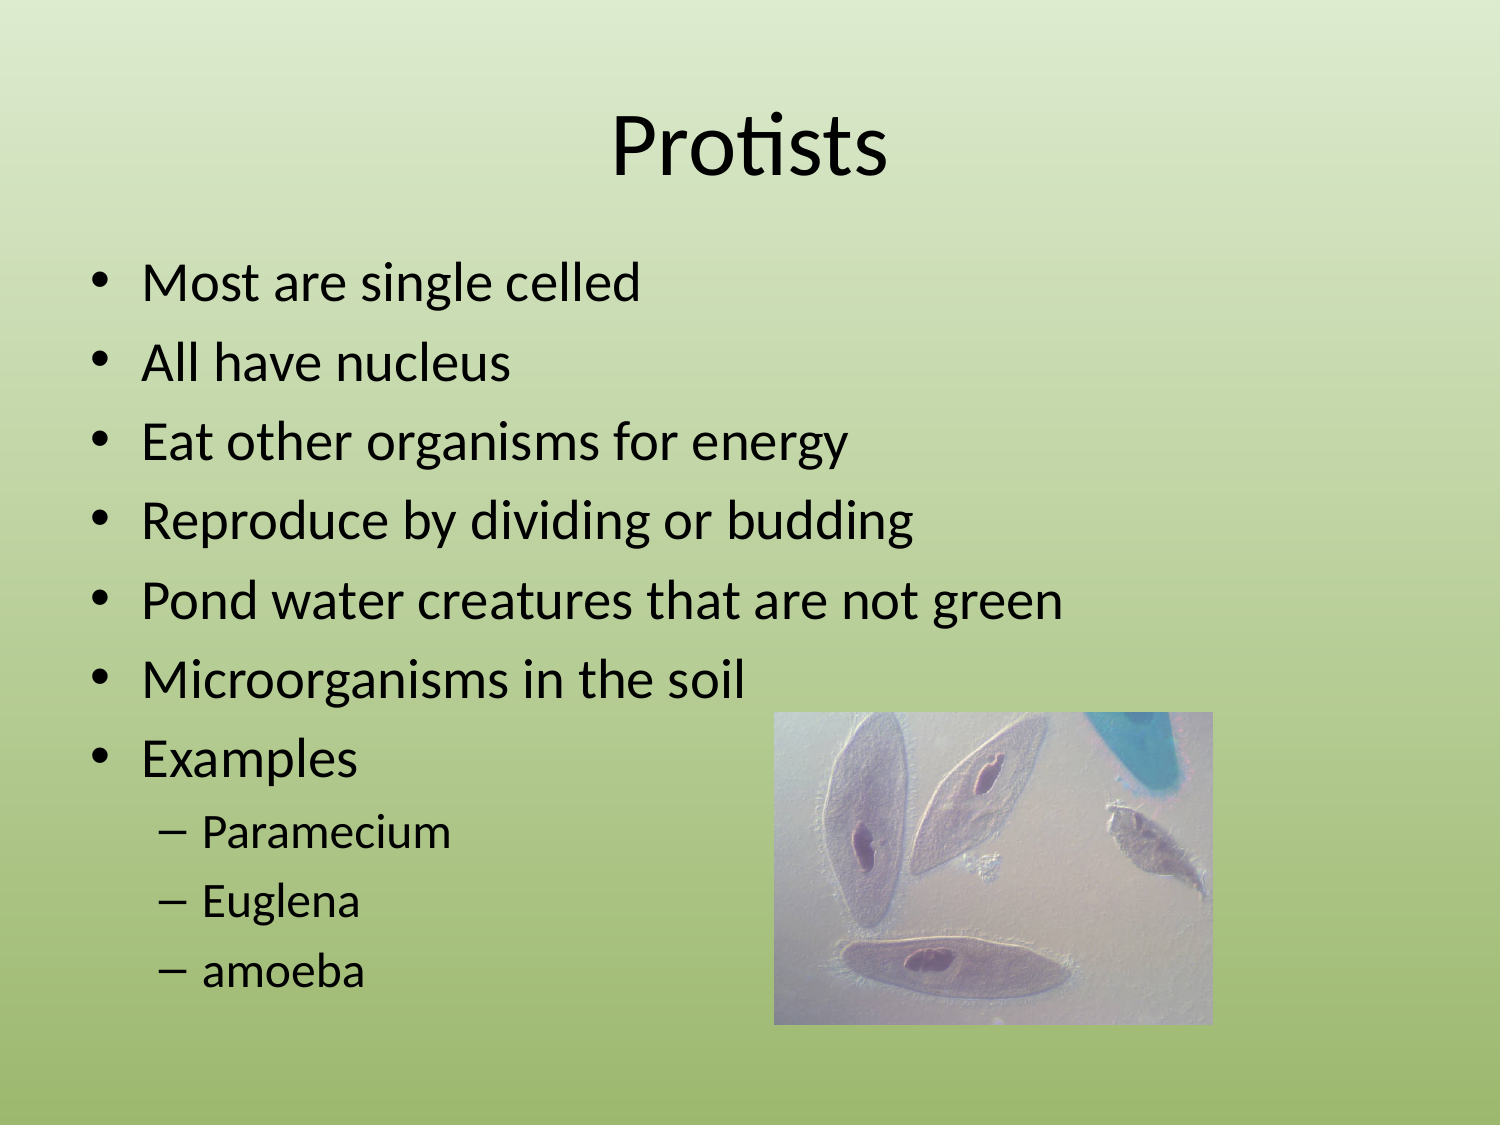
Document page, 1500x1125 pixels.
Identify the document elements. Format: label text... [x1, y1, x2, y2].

title Protists [75, 45, 1425, 233]
picture [774, 712, 1214, 1026]
list Most are single celled All have nucleus Eat other organisms for energy Reproduce by dividing or budding Pond water creatures that are not green Microorganisms in the soil Examples Paramecium Euglena amoeba [75, 237, 1425, 1005]
